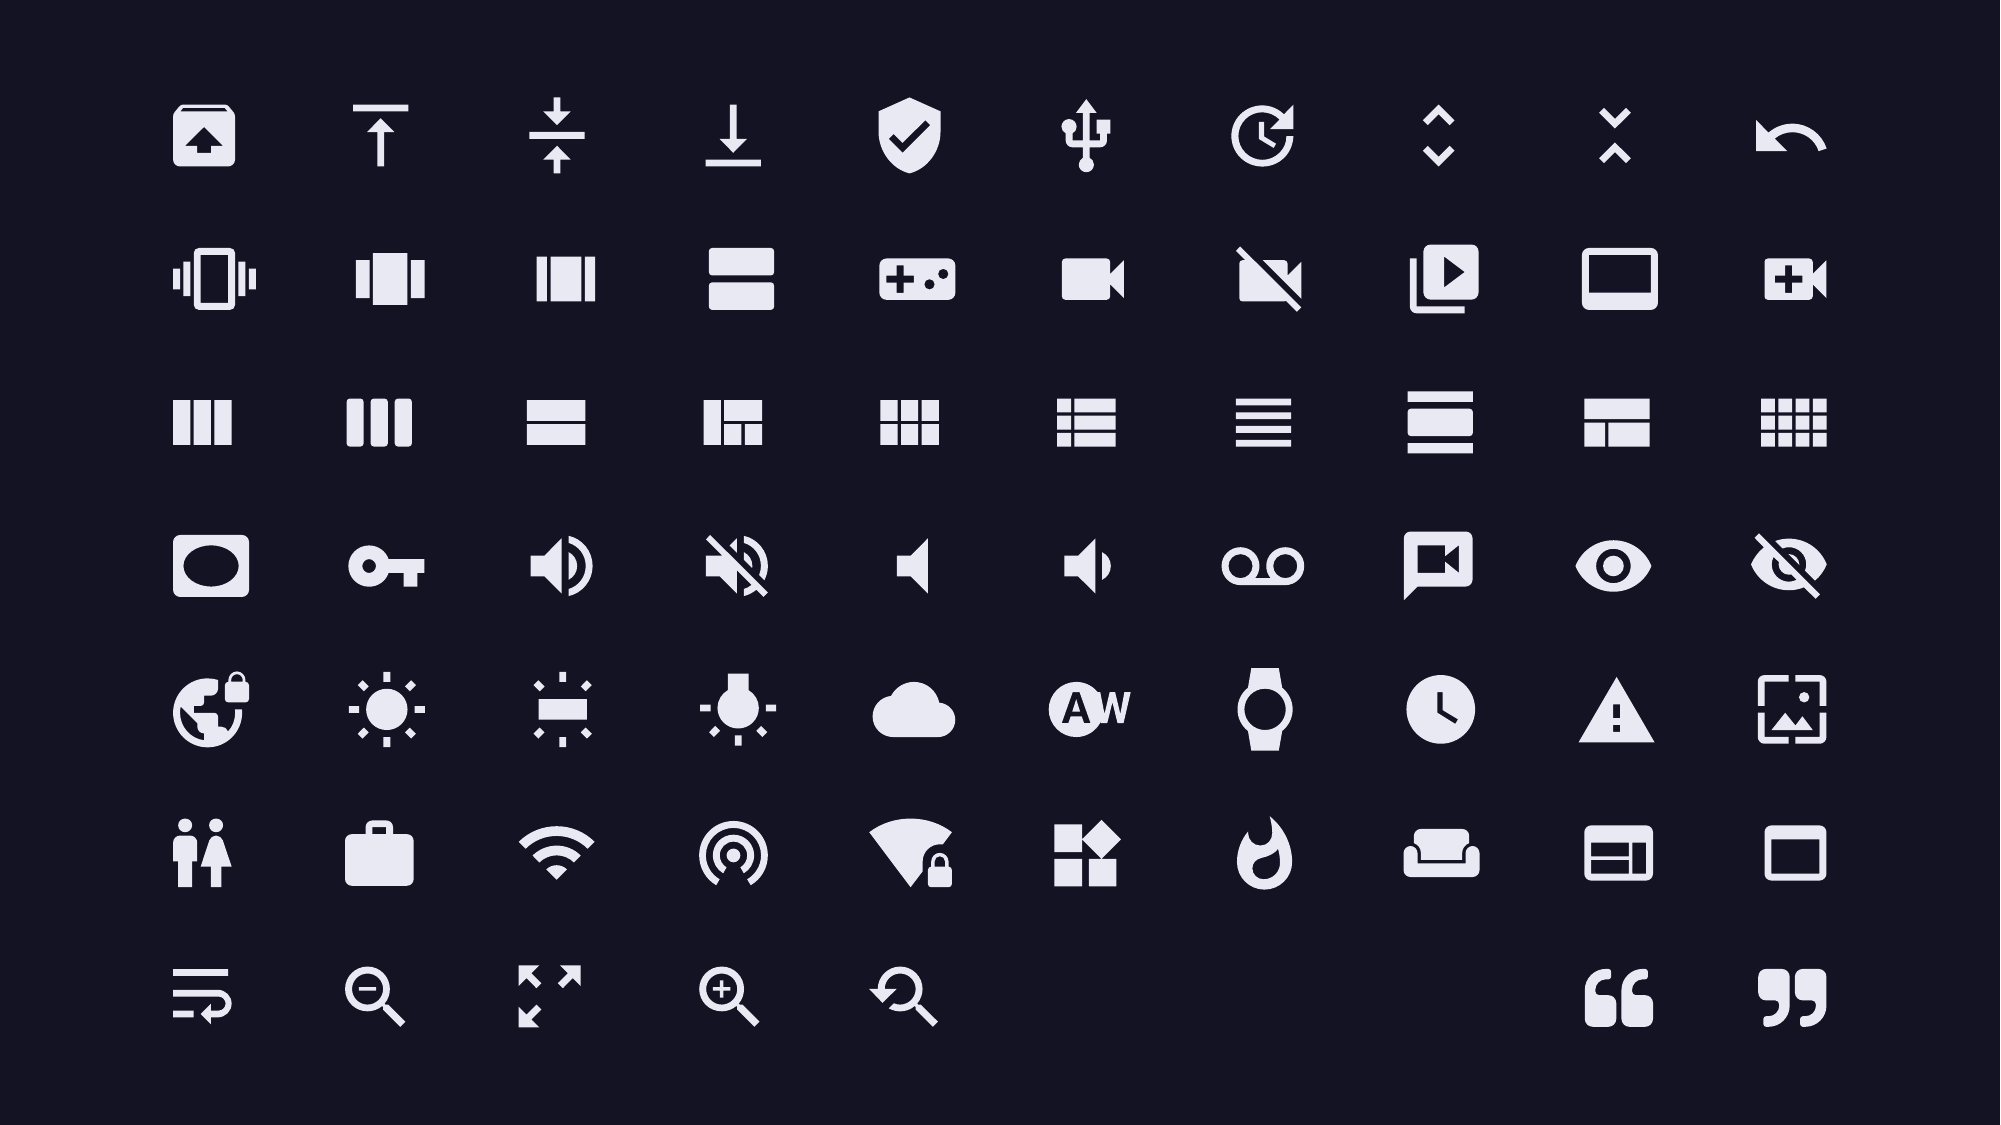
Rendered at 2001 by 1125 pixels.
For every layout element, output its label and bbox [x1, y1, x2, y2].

text_box [348, 545, 425, 587]
text_box [518, 965, 542, 989]
text_box [1795, 432, 1810, 447]
text_box [405, 680, 416, 692]
text_box [173, 835, 198, 888]
text_box [529, 131, 585, 139]
text_box [543, 97, 571, 126]
text_box [1812, 415, 1827, 430]
text_box [1407, 391, 1473, 402]
text_box [700, 704, 711, 712]
text_box [1608, 422, 1650, 447]
text_box [355, 260, 370, 299]
text_box [1758, 968, 1790, 1027]
text_box [1794, 968, 1827, 1027]
text_box [1621, 968, 1654, 1027]
text_box [1422, 145, 1455, 167]
text_box [1236, 816, 1293, 890]
text_box [1074, 415, 1116, 430]
text_box [546, 865, 567, 880]
text_box [1221, 547, 1305, 586]
text_box [1235, 398, 1292, 406]
text_box [209, 818, 224, 833]
text_box [1764, 258, 1827, 300]
text_box [526, 424, 586, 445]
text_box [765, 704, 777, 712]
text_box [872, 681, 956, 738]
text_box [346, 398, 364, 447]
text_box [173, 678, 243, 748]
text_box [705, 159, 761, 167]
text_box [708, 247, 775, 276]
text_box [1423, 244, 1479, 300]
text_box [526, 400, 586, 421]
text_box [869, 818, 952, 888]
text_box [1764, 825, 1827, 881]
text_box [921, 424, 939, 445]
text_box [1584, 825, 1654, 881]
text_box [1407, 443, 1473, 454]
text_box [173, 104, 236, 167]
text_box [1237, 668, 1293, 751]
text_box [1584, 968, 1617, 1027]
text_box [880, 424, 898, 445]
text_box [880, 400, 898, 421]
text_box [559, 671, 567, 682]
text_box [173, 400, 191, 445]
text_box [559, 737, 567, 748]
text_box [744, 424, 763, 445]
text_box [383, 737, 391, 748]
text_box [724, 424, 742, 445]
text_box [1795, 415, 1810, 430]
text_box [878, 97, 941, 174]
text_box [708, 282, 775, 310]
text_box [1413, 828, 1470, 860]
text_box [1575, 540, 1652, 592]
text_box [1812, 432, 1827, 447]
text_box [1751, 533, 1820, 599]
text_box [703, 400, 721, 445]
text_box [1756, 120, 1827, 152]
text_box [518, 826, 595, 849]
text_box [1795, 675, 1827, 706]
text_box [200, 835, 232, 888]
text_box [896, 538, 928, 594]
text_box [869, 966, 938, 1027]
text_box [1409, 258, 1465, 314]
text_box [530, 538, 562, 594]
text_box [1599, 107, 1631, 129]
text_box [550, 256, 582, 302]
text_box [1778, 415, 1793, 430]
text_box [173, 989, 232, 1025]
text_box [1775, 538, 1827, 581]
text_box [1584, 398, 1650, 420]
text_box [1061, 258, 1124, 300]
text_box [1074, 398, 1116, 413]
text_box [366, 118, 395, 167]
text_box [214, 400, 232, 445]
text_box [533, 680, 545, 692]
text_box [1235, 439, 1292, 447]
text_box [1403, 531, 1473, 601]
text_box [410, 260, 425, 299]
text_box [1048, 681, 1131, 738]
text_box [1061, 99, 1111, 173]
text_box [518, 1004, 542, 1028]
text_box [1578, 676, 1655, 743]
text_box [879, 258, 956, 300]
text_box [183, 261, 191, 297]
text_box [414, 706, 425, 713]
text_box [1102, 552, 1111, 580]
text_box [584, 256, 596, 302]
text_box [370, 398, 388, 447]
text_box [717, 673, 759, 729]
text_box [224, 671, 250, 703]
text_box [1757, 712, 1789, 744]
text_box [699, 966, 760, 1027]
text_box [1795, 398, 1810, 413]
text_box [568, 535, 593, 597]
text_box [921, 400, 939, 421]
text_box [1581, 247, 1658, 310]
text_box [734, 735, 742, 746]
text_box [705, 534, 768, 597]
text_box [532, 845, 581, 863]
text_box [580, 680, 592, 692]
text_box [178, 818, 193, 833]
text_box [248, 268, 256, 290]
text_box [1771, 712, 1813, 731]
text_box [1761, 415, 1775, 430]
text_box [193, 400, 211, 445]
text_box [1235, 246, 1302, 312]
text_box [1599, 142, 1631, 164]
text_box [1406, 675, 1476, 744]
text_box [1422, 104, 1455, 126]
text_box [1235, 412, 1292, 420]
text_box [357, 680, 369, 692]
text_box [536, 256, 547, 302]
text_box [543, 145, 571, 174]
text_box [1778, 432, 1793, 447]
text_box [557, 965, 581, 989]
text_box [1407, 408, 1473, 437]
text_box [533, 727, 545, 739]
text_box [372, 253, 408, 305]
text_box [353, 104, 409, 112]
text_box [756, 726, 768, 738]
text_box [1795, 712, 1827, 744]
text_box [1064, 538, 1096, 594]
text_box [238, 261, 246, 297]
text_box [1057, 398, 1072, 413]
text_box [538, 699, 587, 720]
text_box [1235, 425, 1292, 433]
text_box [901, 400, 919, 421]
text_box [345, 820, 414, 886]
text_box [580, 727, 592, 739]
text_box [1057, 415, 1072, 430]
text_box [357, 727, 369, 739]
text_box [173, 969, 229, 976]
text_box [345, 966, 406, 1027]
text_box [724, 400, 763, 421]
text_box [1584, 422, 1606, 447]
text_box [405, 727, 416, 739]
text_box [1761, 432, 1775, 447]
text_box [1761, 398, 1775, 413]
text_box [1231, 104, 1294, 167]
text_box [1778, 398, 1793, 413]
text_box [1403, 846, 1480, 878]
text_box [709, 725, 721, 738]
text_box [719, 104, 747, 153]
text_box [699, 820, 768, 886]
text_box [1074, 432, 1116, 447]
text_box [173, 534, 250, 597]
text_box [1757, 675, 1789, 706]
text_box [901, 424, 919, 445]
text_box [366, 688, 408, 731]
text_box [1057, 432, 1072, 447]
text_box [193, 247, 236, 310]
text_box [1812, 398, 1827, 413]
text_box [1054, 819, 1121, 887]
text_box [383, 671, 391, 682]
text_box [173, 268, 181, 290]
text_box [348, 706, 360, 713]
text_box [394, 398, 412, 447]
